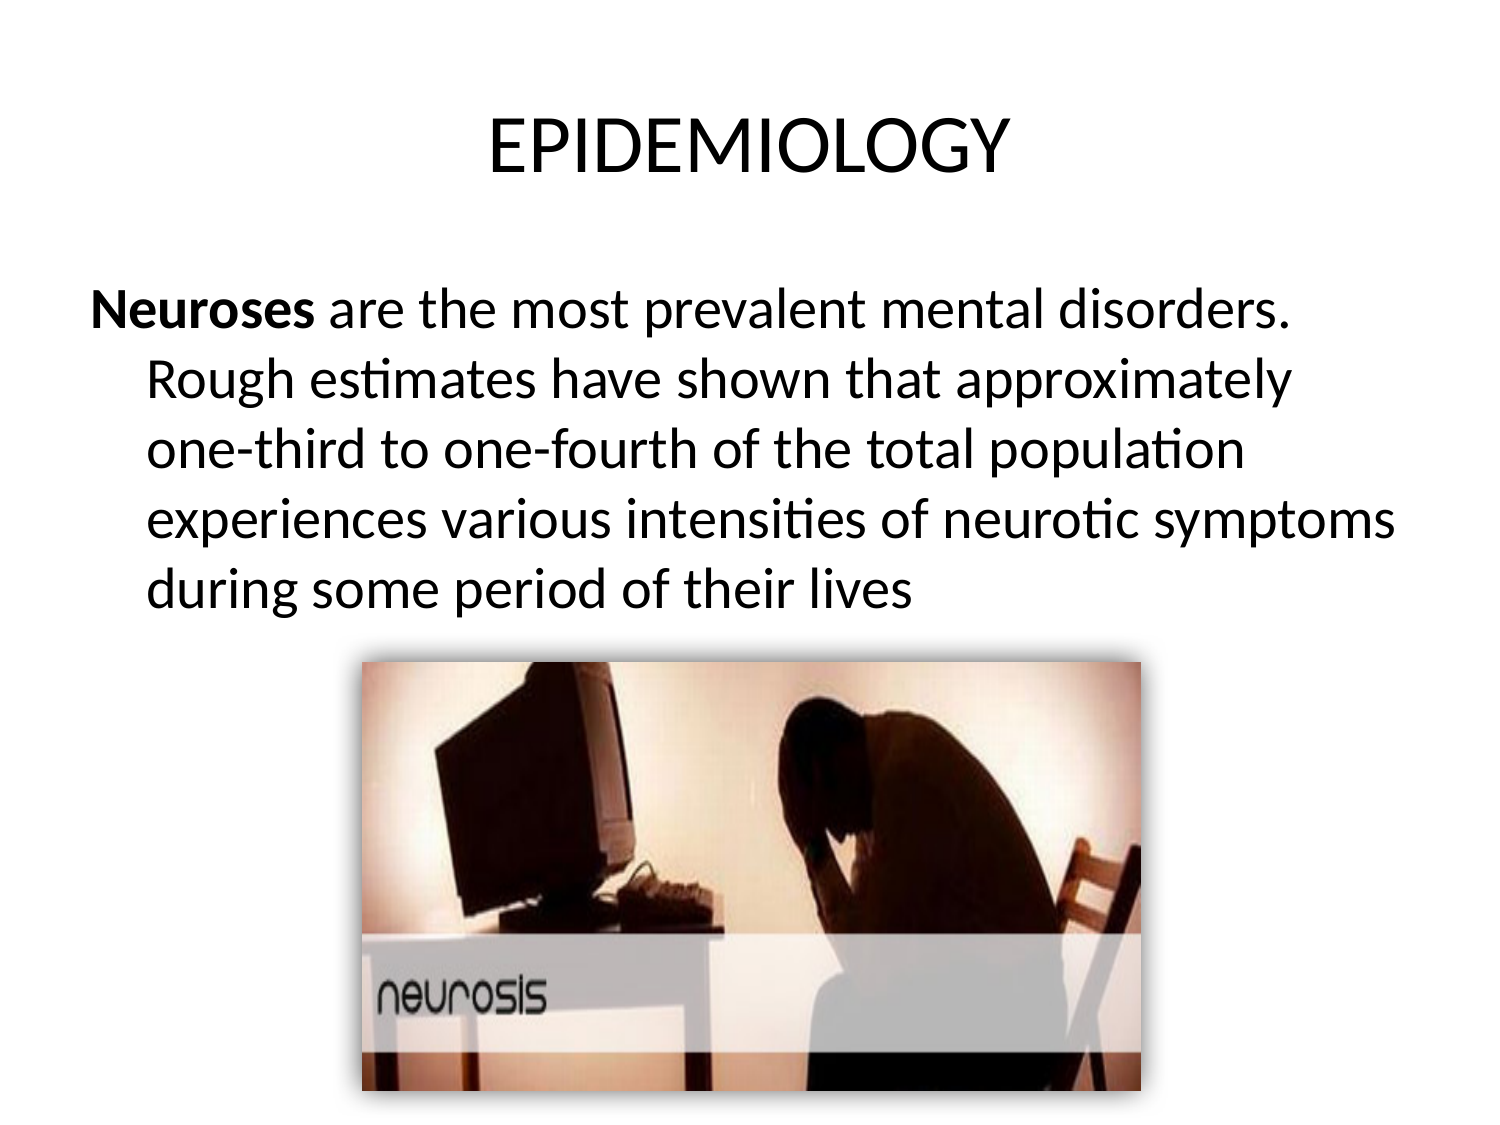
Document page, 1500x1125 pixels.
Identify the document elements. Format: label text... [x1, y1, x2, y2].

list Neuroses are the most prevalent mental disorders. Rough estimates have shown that approximately one-third to one-fourth of the total population experiences various intensities of neurotic symptoms during some period of their lives [75, 262, 1425, 1005]
title EPIDEMIOLOGY [75, 45, 1425, 233]
picture [362, 662, 1141, 1091]
